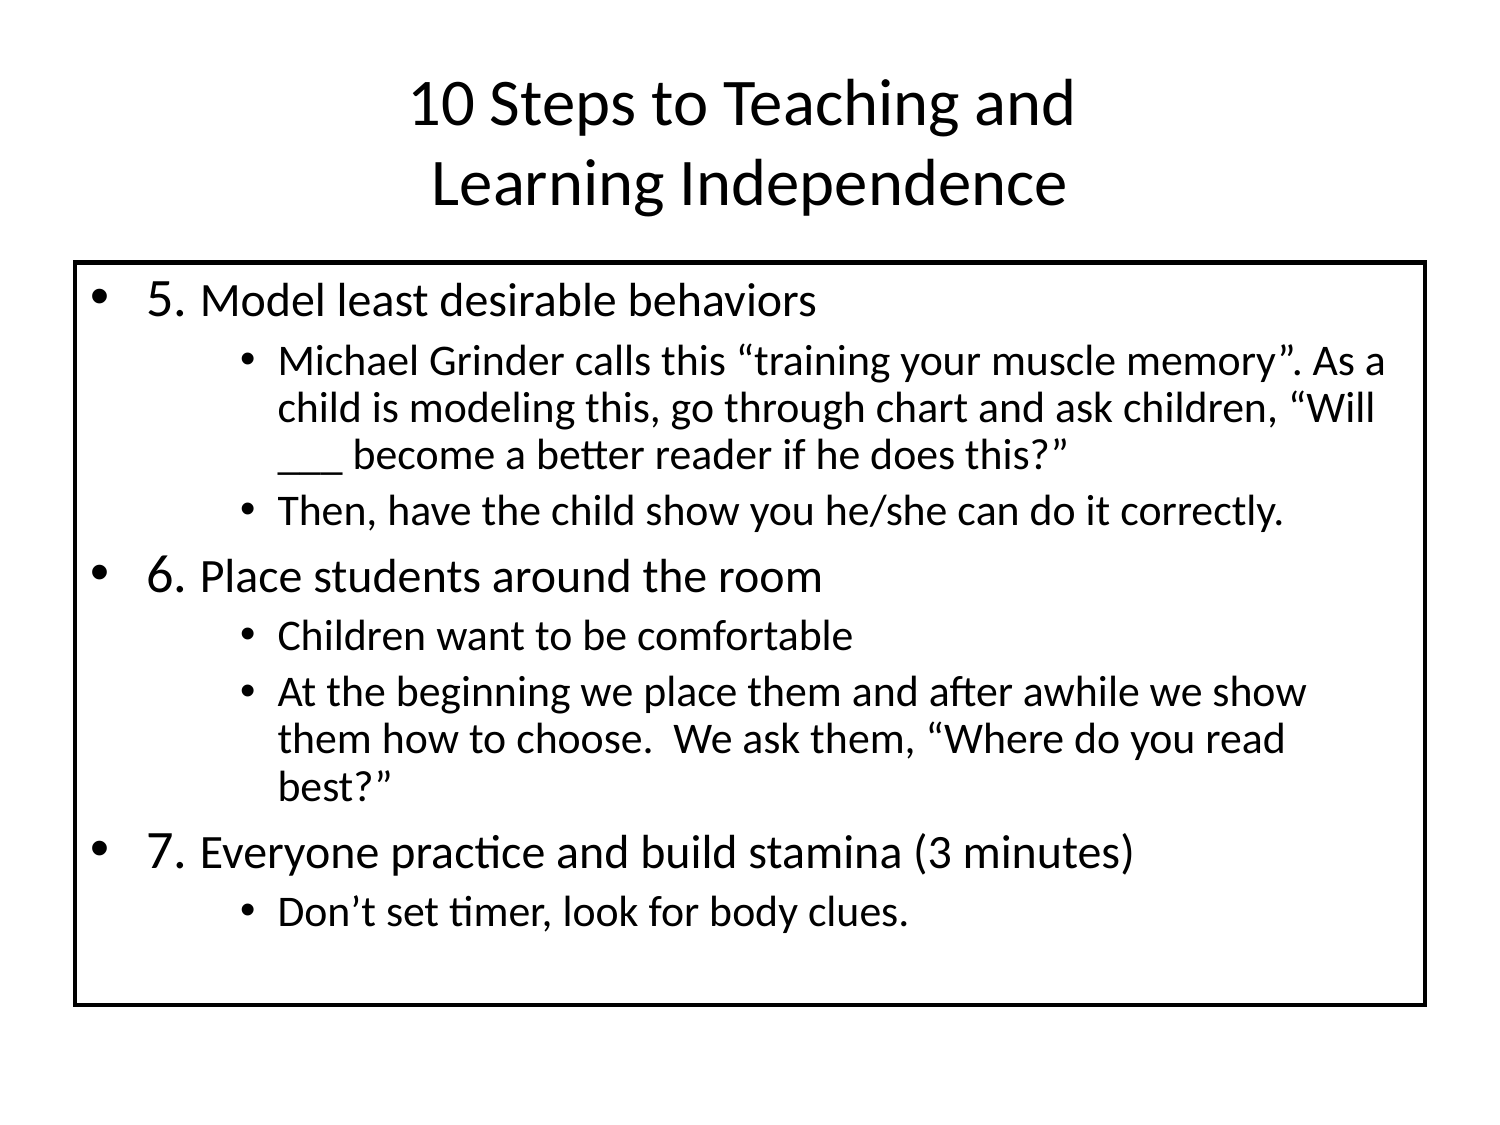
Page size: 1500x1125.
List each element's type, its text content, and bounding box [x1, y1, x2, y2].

title 10 Steps to Teaching and Learning Independence [74, 44, 1426, 233]
list 5. Model least desirable behaviors Michael Grinder calls this “training your muscle memory”. As a child is modeling this, go through chart and ask children, “Will ___ become a better reader if he does this?” Then, have the child show you he/she can do it correctly. 6. Place students around the room Children want to be comfortable At the beginning we place them and after awhile we show them how to choose. We ask them, “Where do you read best?” 7. Everyone practice and build stamina (3 minutes) Don’t set timer, look for body clues. [74, 262, 1426, 1006]
